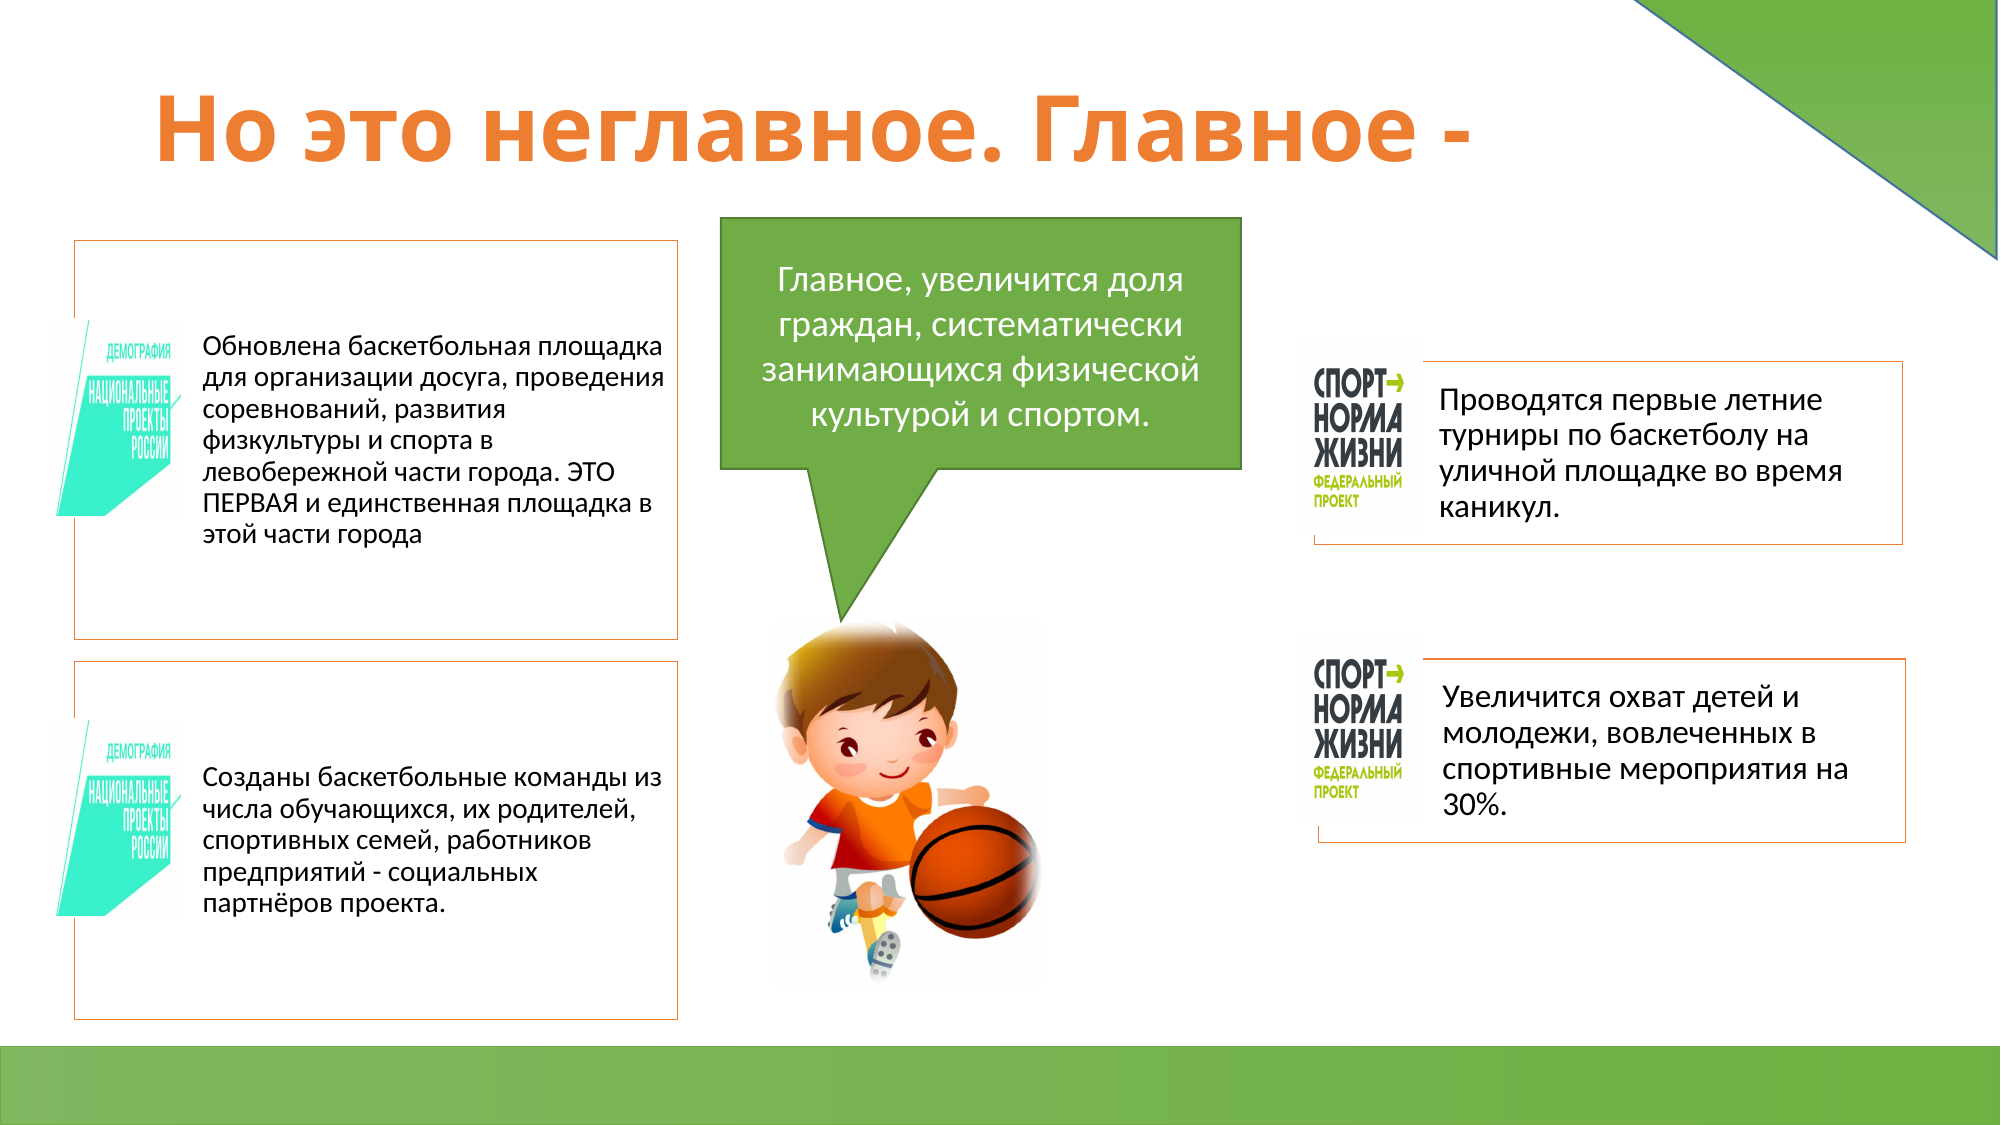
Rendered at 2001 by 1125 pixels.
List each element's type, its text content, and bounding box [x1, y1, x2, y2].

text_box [1293, 187, 1906, 997]
title Но это неглавное. Главное - [137, 59, 1863, 205]
text_box [1633, 0, 1998, 261]
text_box [0, 1046, 2000, 1125]
picture [768, 617, 1047, 990]
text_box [49, 185, 678, 1075]
text_box Главное, увеличится доля граждан, систематически занимающихся физической культурой и спортом. [719, 217, 1242, 617]
